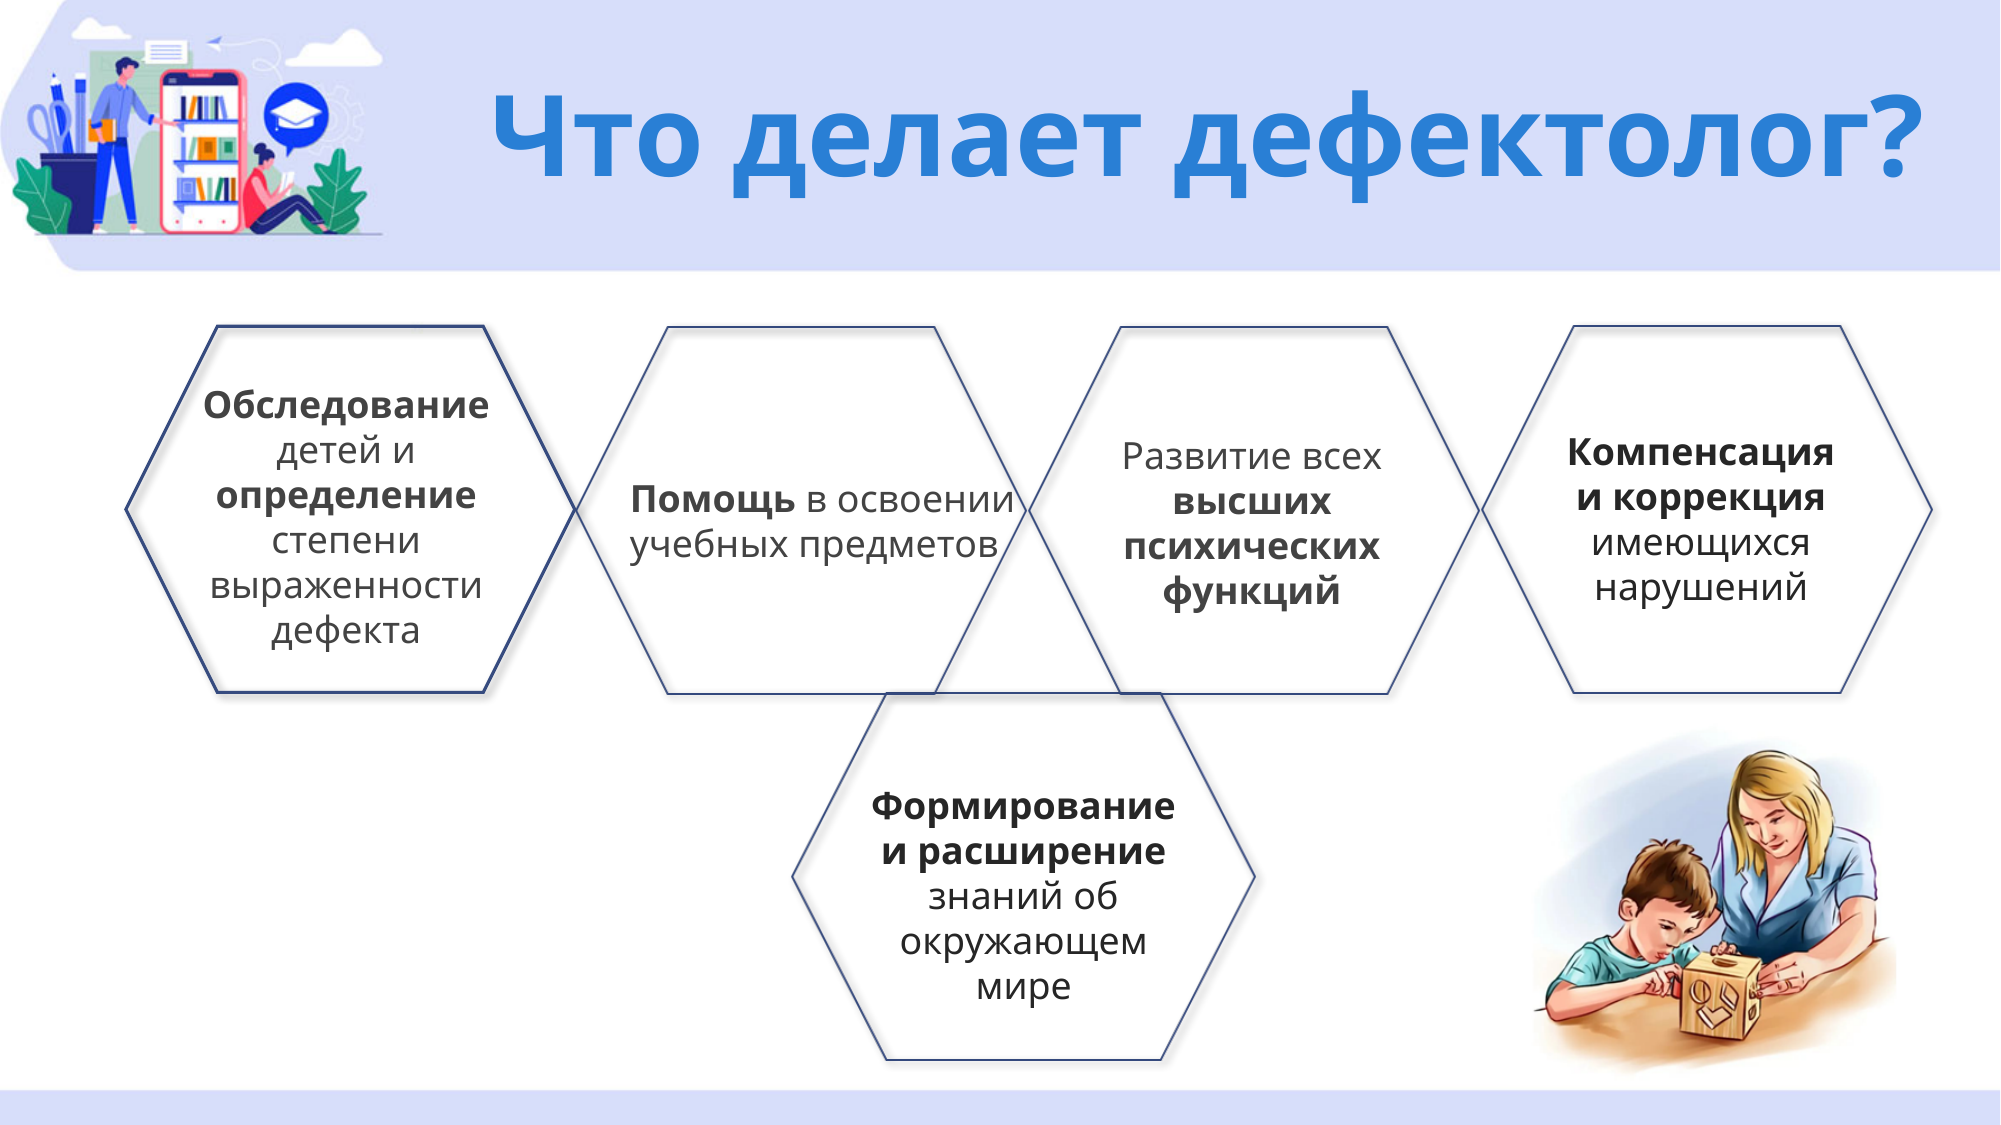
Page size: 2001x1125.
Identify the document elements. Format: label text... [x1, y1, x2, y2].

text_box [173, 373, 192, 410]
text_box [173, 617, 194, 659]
picture [0, 0, 2001, 1125]
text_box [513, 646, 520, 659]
text_box [124, 325, 569, 694]
title Что делает дефектолог? [475, 31, 1965, 249]
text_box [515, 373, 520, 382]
